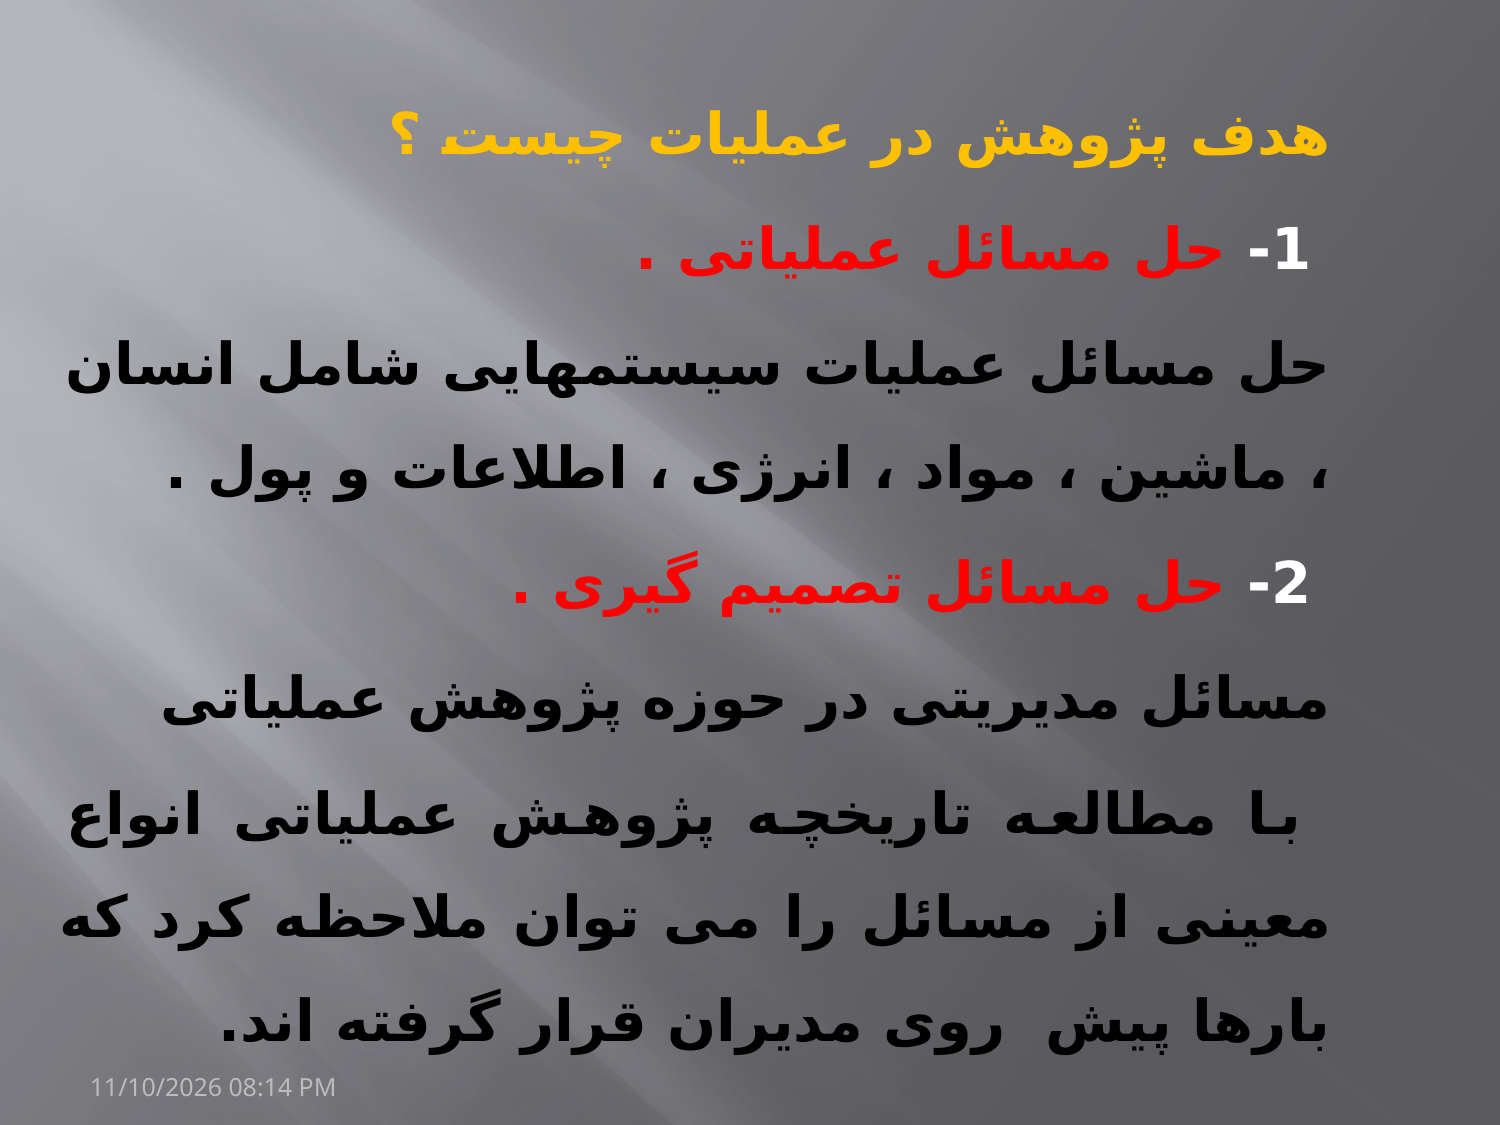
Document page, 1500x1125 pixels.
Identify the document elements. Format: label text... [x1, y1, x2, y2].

slide_number 20/مارس/1 [75, 1052, 425, 1113]
list هدف پژوهش در عملیات چیست ؟ 1- حل مسائل عملیاتی . حل مسائل عملیات سیستمهایی شامل انسان ، ماشین ، مواد ، انرژی ، اطلاعات و پول . 2- حل مسائل تصمیم گیری . مسائل مدیریتی در حوزه پژوهش عملیاتی با مطالعه تاریخچه پژوهش عملیاتی انواع معینی از مسائل را می توان ملاحظه کرد که بارها پیش روی مدیران قرار گرفته اند. [41, 54, 1436, 1094]
